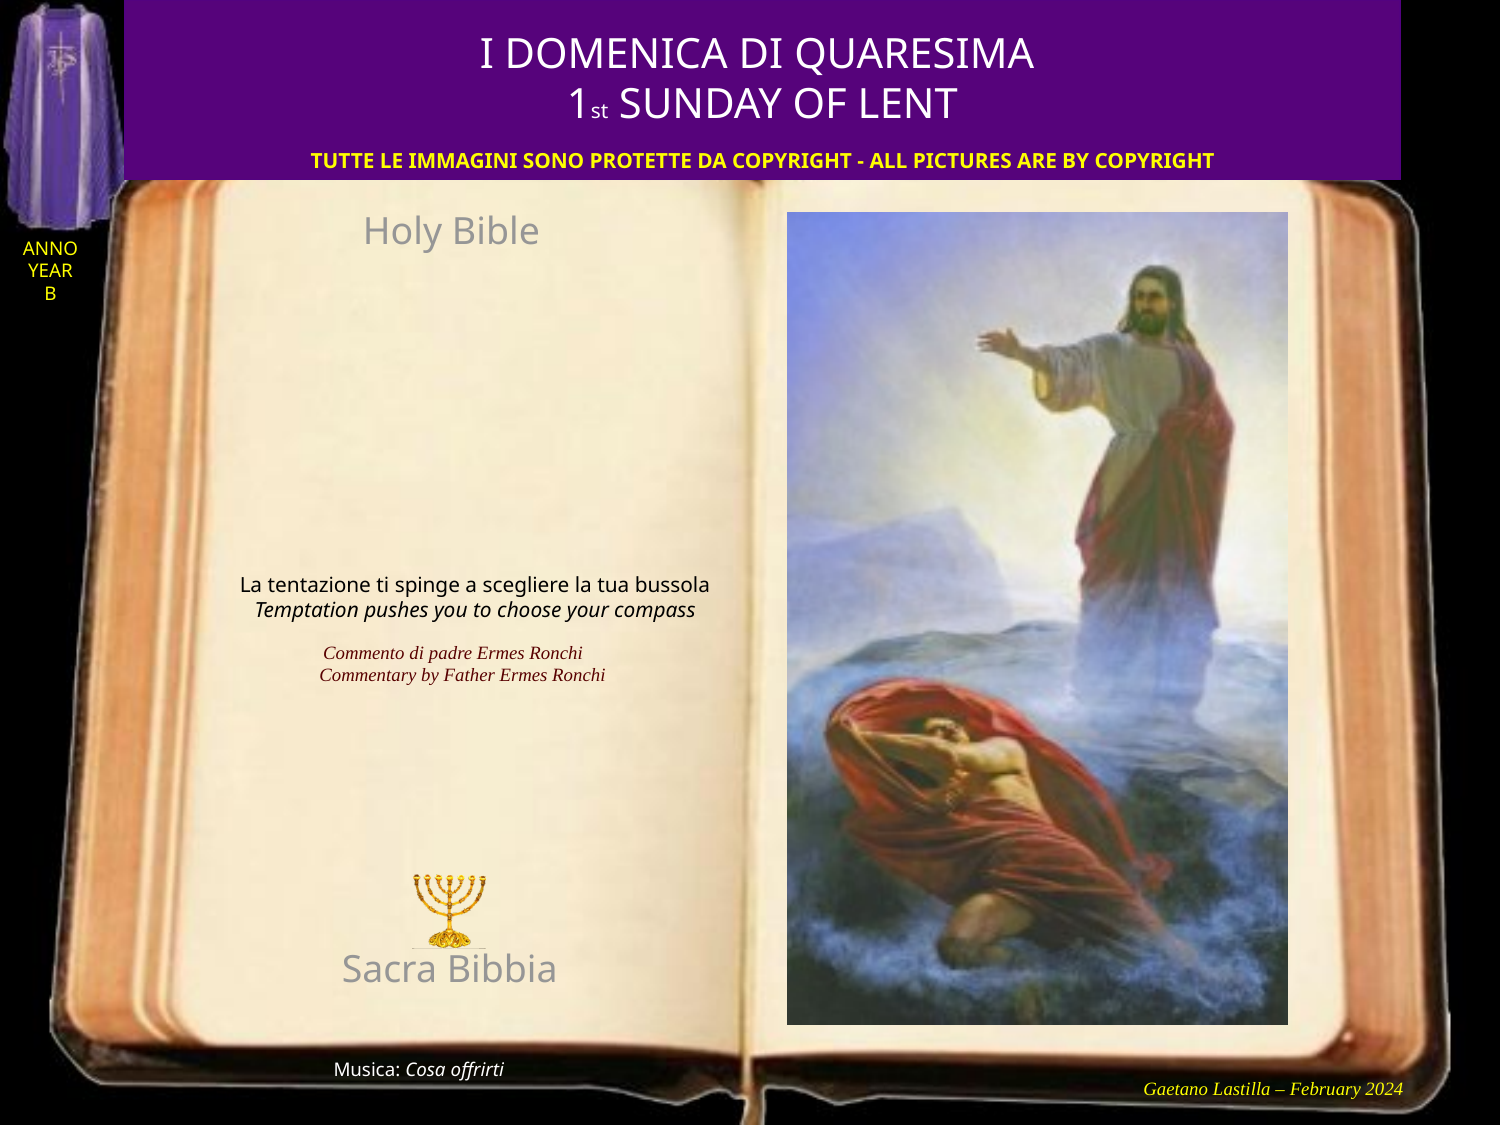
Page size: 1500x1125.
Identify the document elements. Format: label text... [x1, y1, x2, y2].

text_box I DOMENICA DI QUARESIMA 1st SUNDAY OF LENT TUTTE LE IMMAGINI SONO PROTETTE DA COPYRIGHT - ALL PICTURES ARE BY COPYRIGHT [124, 0, 1400, 180]
text_box Holy Bible [348, 199, 556, 260]
picture [0, 0, 1500, 1125]
text_box Sacra Bibbia [187, 937, 713, 998]
text_box La tentazione ti spinge a scegliere la tua bussola Temptation pushes you to choose your compass [200, 564, 750, 630]
text_box Commento di padre Ermes Ronchi Commentary by Father Ermes Ronchi [274, 633, 650, 694]
text_box Gaetano Lastilla – February 2024 [986, 1068, 1500, 1107]
text_box Musica: Cosa offrirti [62, 1050, 775, 1088]
text_box ANNO YEAR B [7, 229, 93, 312]
